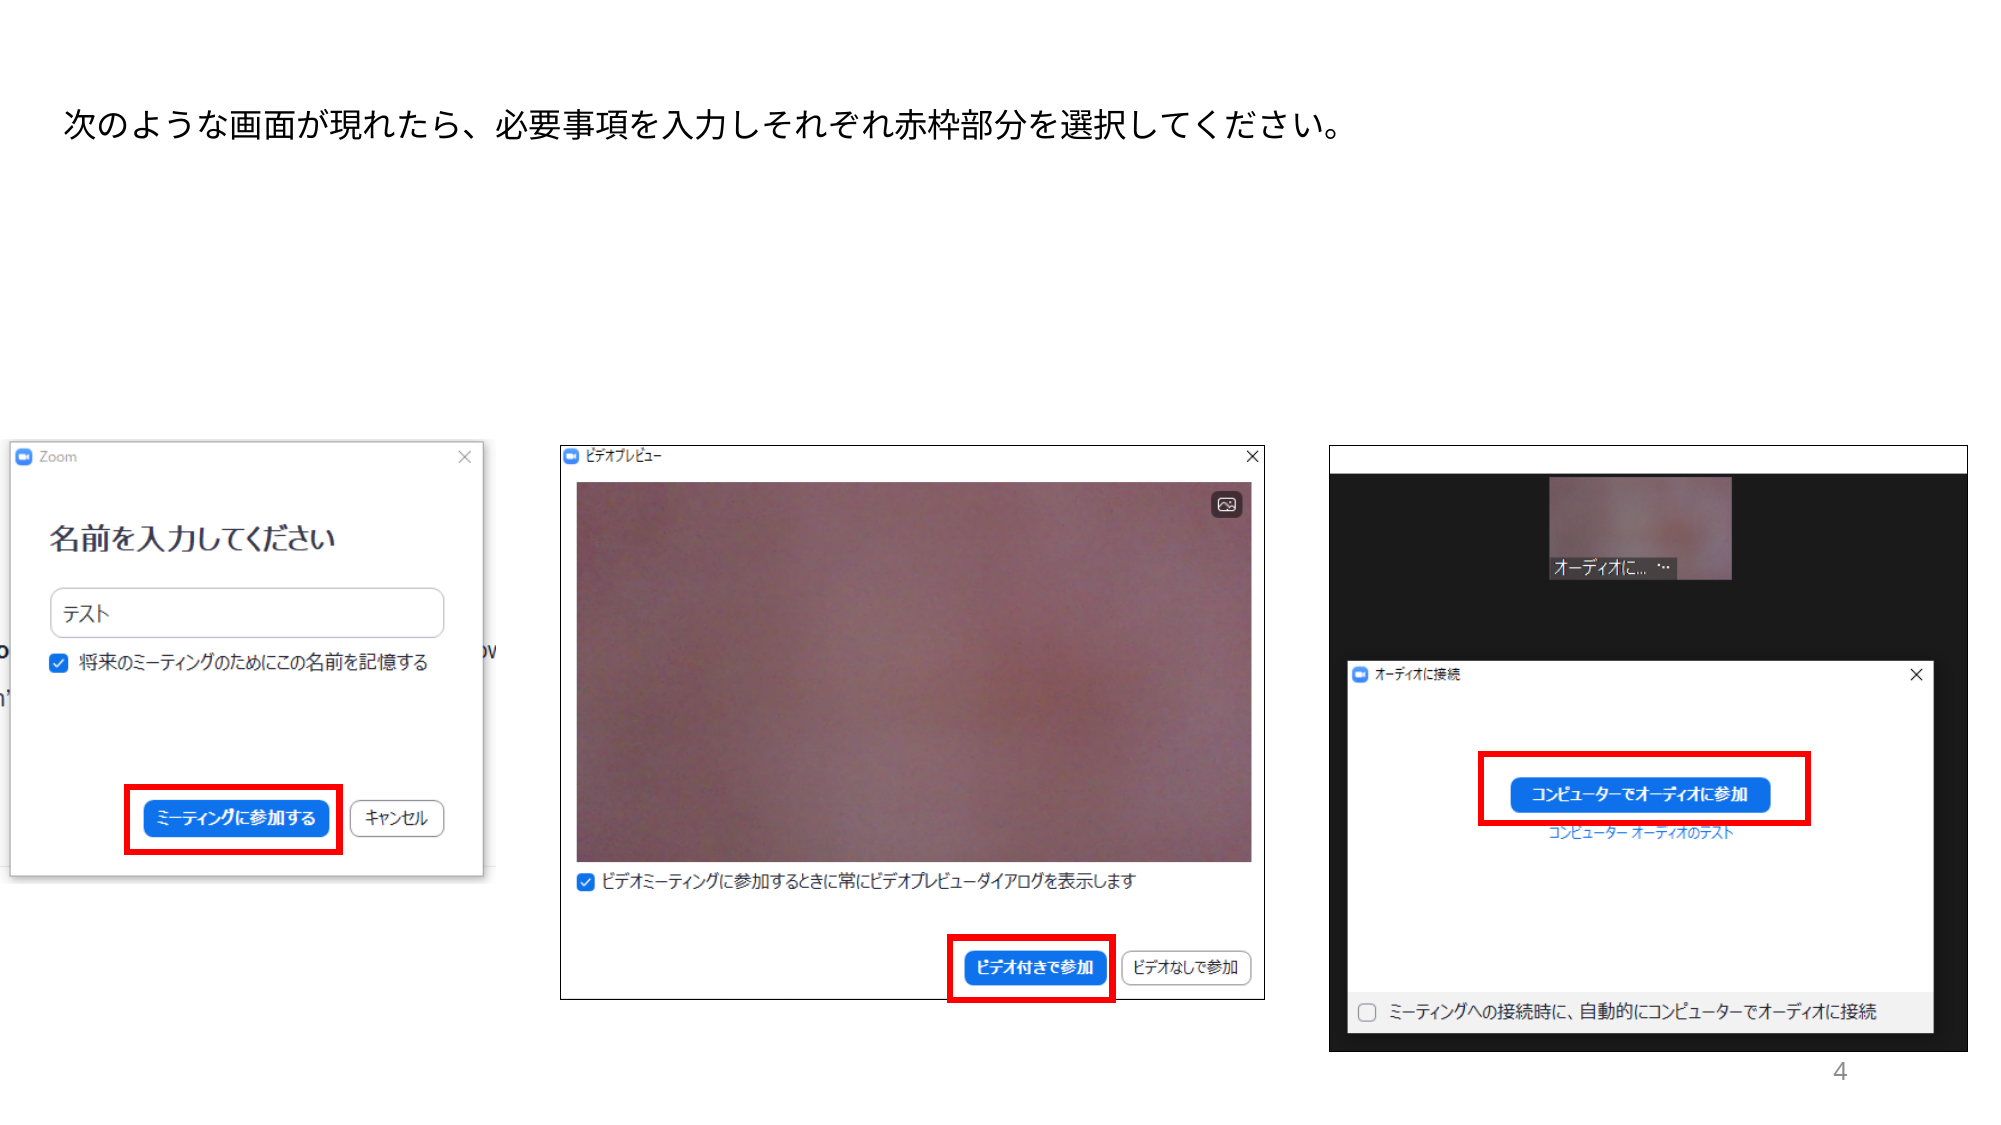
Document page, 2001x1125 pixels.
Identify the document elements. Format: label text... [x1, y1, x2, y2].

picture [1329, 445, 1968, 1052]
picture [560, 444, 1265, 1000]
text_box 次のような画面が現れたら、必要事項を入力しそれぞれ赤枠部分を選択してください。 [48, 97, 1423, 152]
picture [0, 439, 496, 884]
slide_number 4 [1412, 1052, 1863, 1103]
